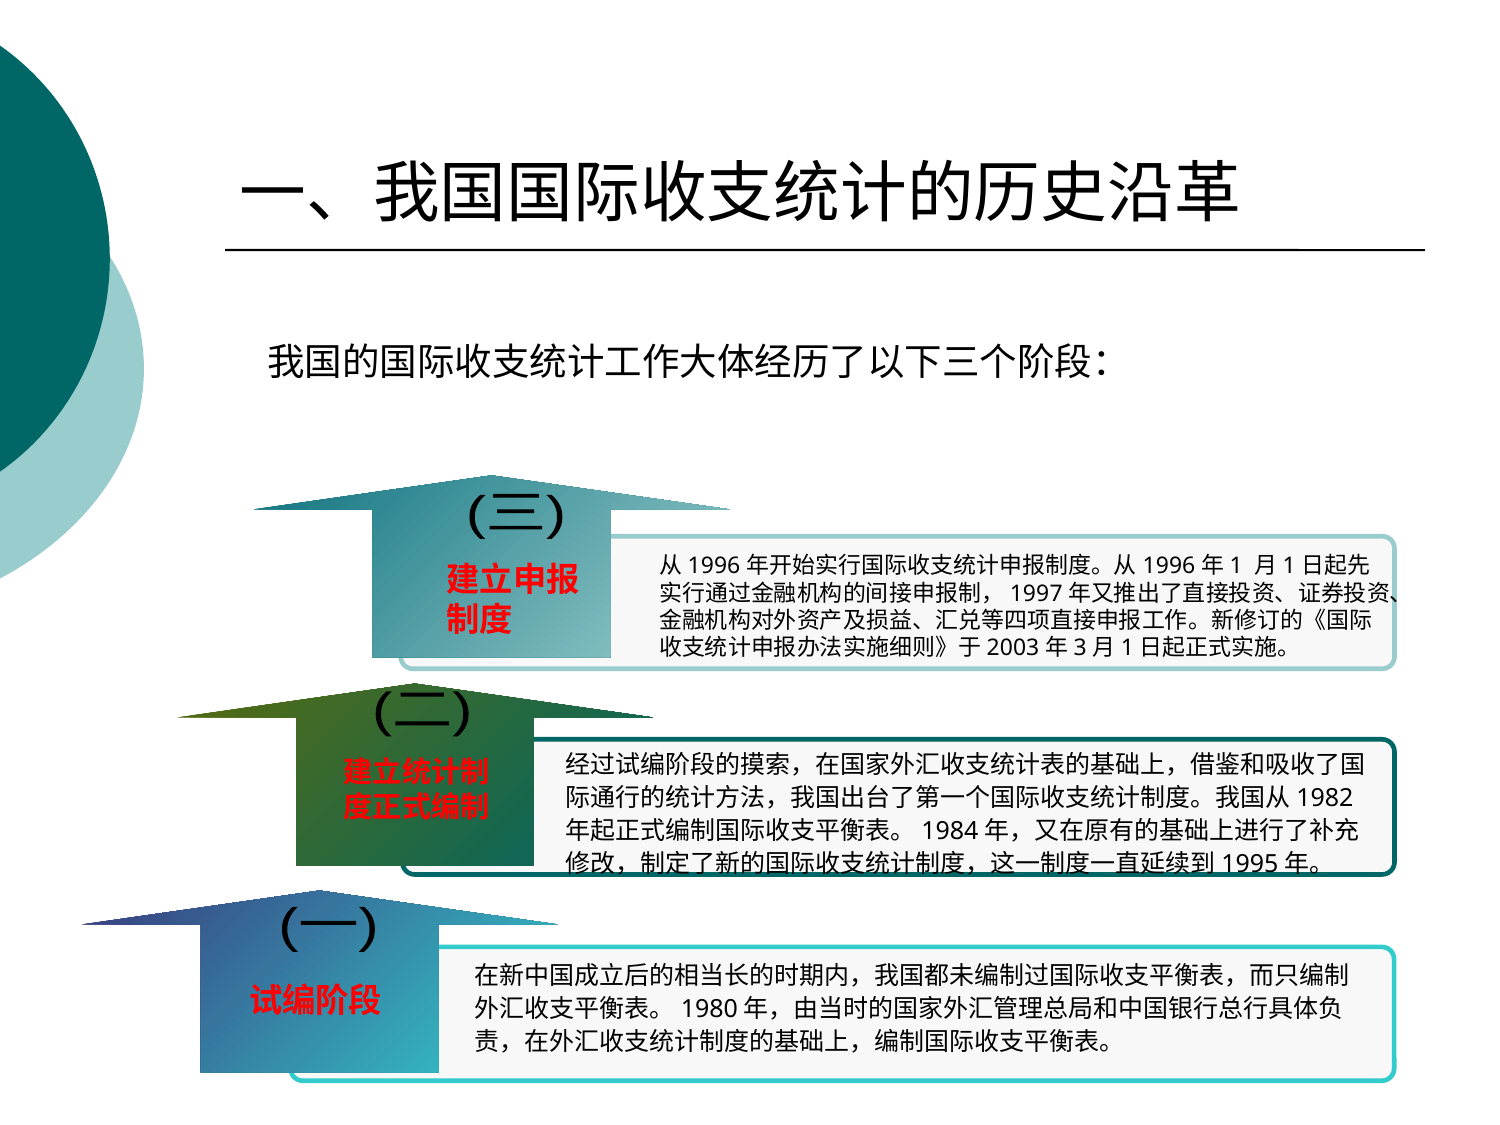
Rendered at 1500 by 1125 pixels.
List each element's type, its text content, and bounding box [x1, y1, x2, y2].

text_box [400, 536, 1394, 669]
text_box [177, 683, 653, 866]
text_box 建立申报制度 [431, 550, 621, 646]
list 我国的国际收支统计工作大体经历了以下三个阶段： [252, 329, 1205, 391]
text_box [291, 946, 1395, 1081]
text_box 在新中国成立后的相当长的时期内，我国都未编制过国际收支平衡表，而只编制外汇收支平衡表。1980年，由当时的国家外汇管理总局和中国银行总行具体负责，在外汇收支统计制度的基础上，编制国际收支平衡表。 [460, 949, 1383, 1063]
text_box [403, 739, 550, 875]
text_box [253, 475, 730, 658]
title 一、我国国际收支统计的历史沿革 [224, 49, 1425, 238]
text_box [81, 890, 558, 1073]
text_box 从1996年开始实行国际收支统计申报制度。从1996年1 月1日起先实行通过金融机构的间接申报制，1997年又推出了直接投资、证券投资、金融机构对外资产及损益、汇兑等四项直接申报工作。新修订的《国际收支统计申报办法实施细则》于2003年3月1日起正式实施。 [644, 543, 1407, 714]
text_box 试编阶段 [234, 971, 413, 1027]
text_box 经过试编阶段的摸索，在国家外汇收支统计表的基础上，借鉴和吸收了国际通行的统计方法，我国出台了第一个国际收支统计制度。我国从1982年起正式编制国际收支平衡表。1984年，又在原有的基础上进行了补充修改，制定了新的国际收支统计制度，这一制度一直延续到1995年。 [550, 738, 1395, 885]
text_box 建立统计制度正式编制 [328, 746, 516, 831]
